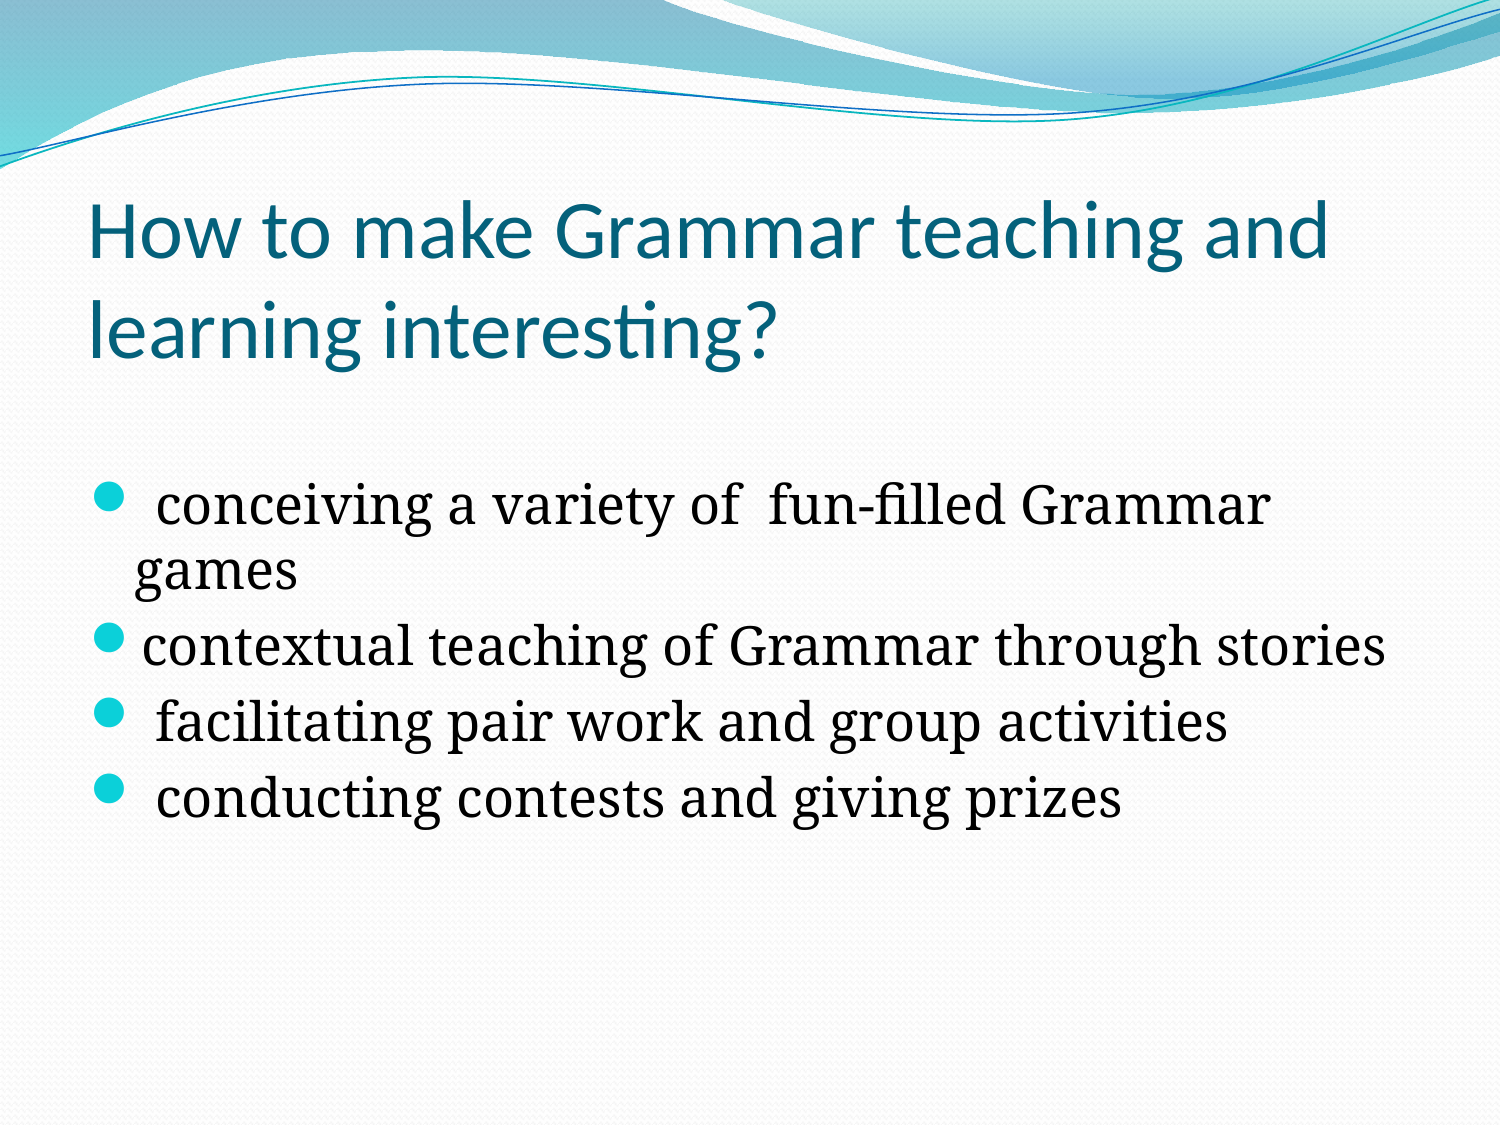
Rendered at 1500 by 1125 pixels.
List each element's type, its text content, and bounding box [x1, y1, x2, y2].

title How to make Grammar teaching and learning interesting? [87, 162, 1438, 375]
list conceiving a variety of fun-filled Grammar games contextual teaching of Grammar through stories facilitating pair work and group activities conducting contests and giving prizes [75, 387, 1425, 1038]
